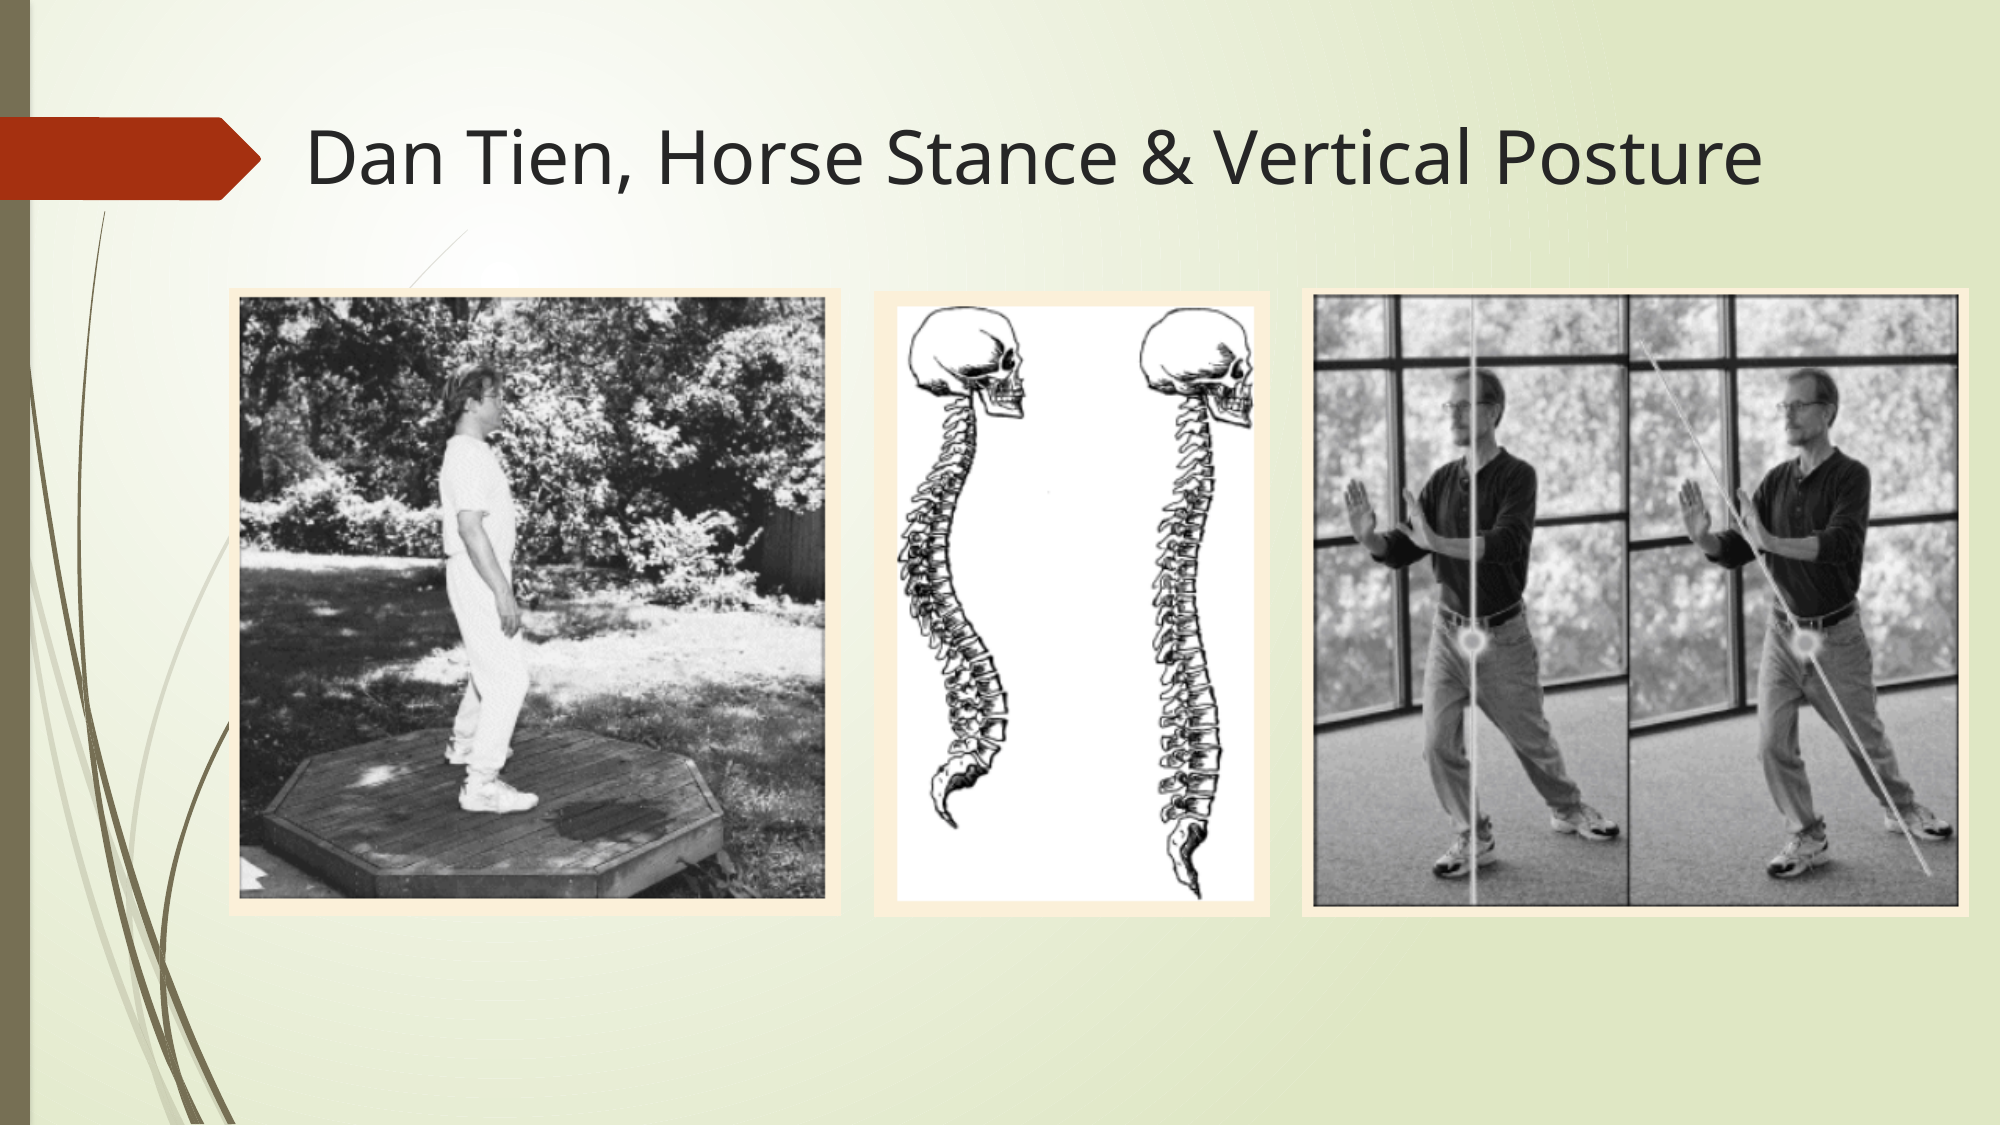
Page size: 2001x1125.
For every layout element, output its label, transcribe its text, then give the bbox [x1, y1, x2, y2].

picture [873, 290, 1270, 917]
picture [229, 288, 842, 916]
picture [1302, 288, 1969, 917]
text_box Dan Tien, Horse Stance & Vertical Posture [289, 102, 1888, 313]
